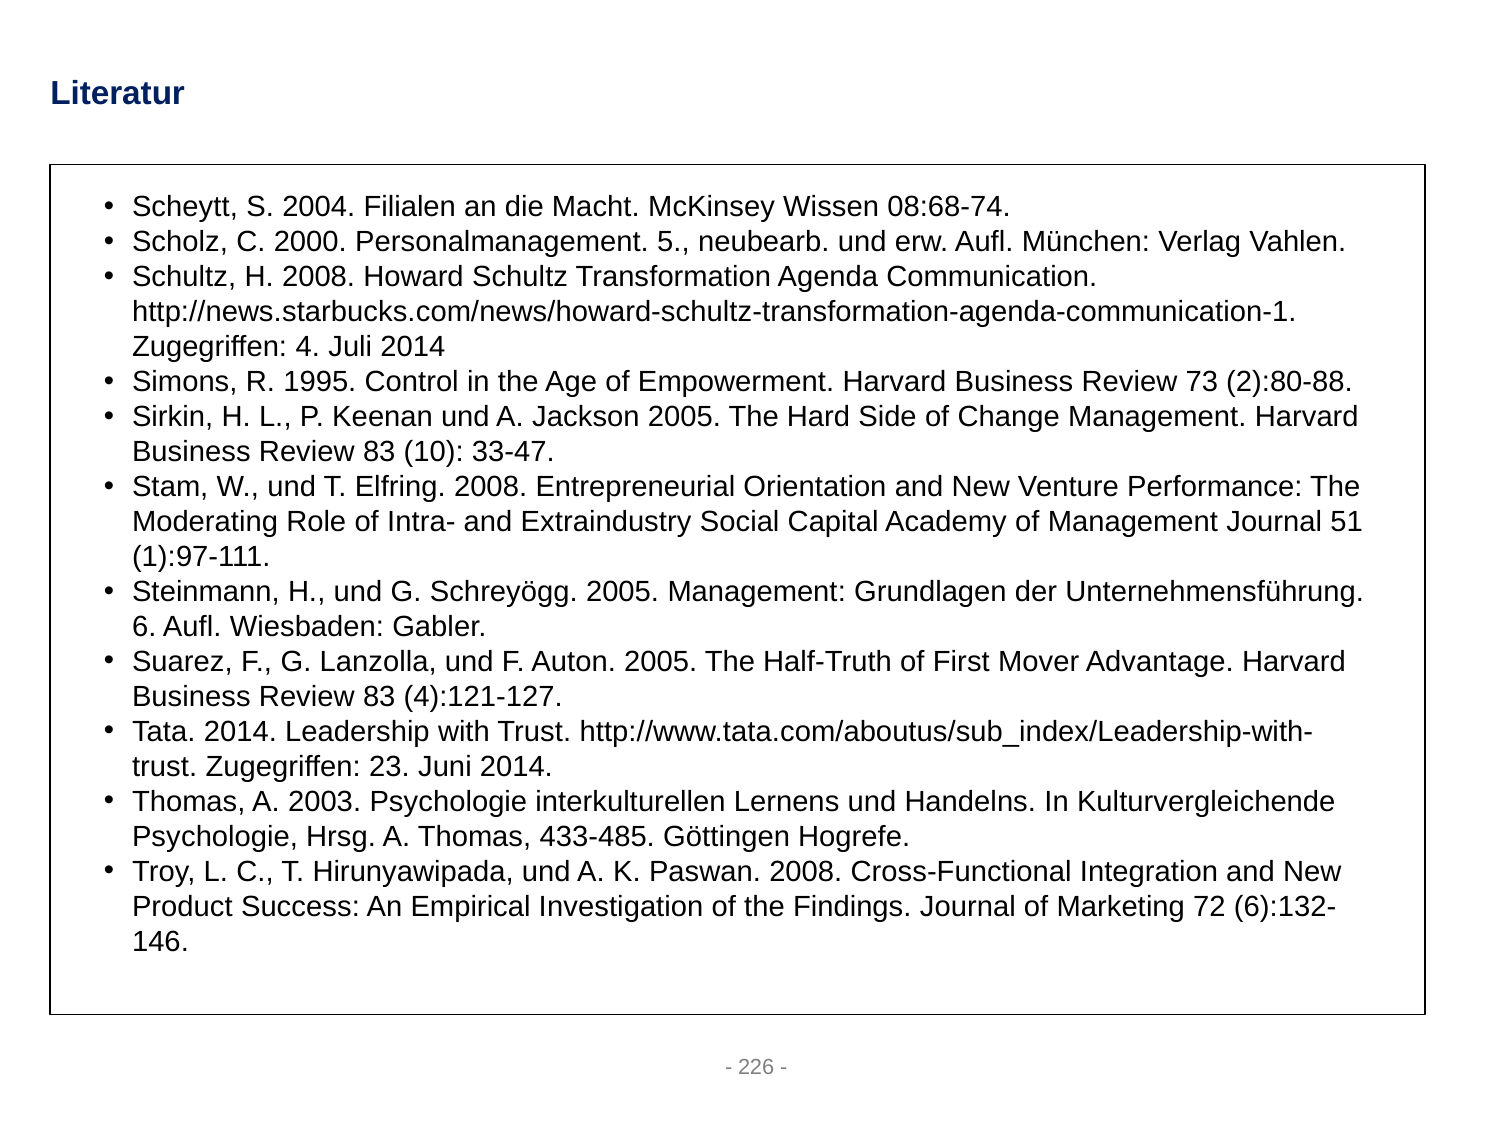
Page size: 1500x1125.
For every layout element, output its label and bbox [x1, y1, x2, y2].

slide_number [599, 1045, 913, 1093]
text_box [35, 63, 1433, 119]
text_box [50, 164, 1425, 1015]
